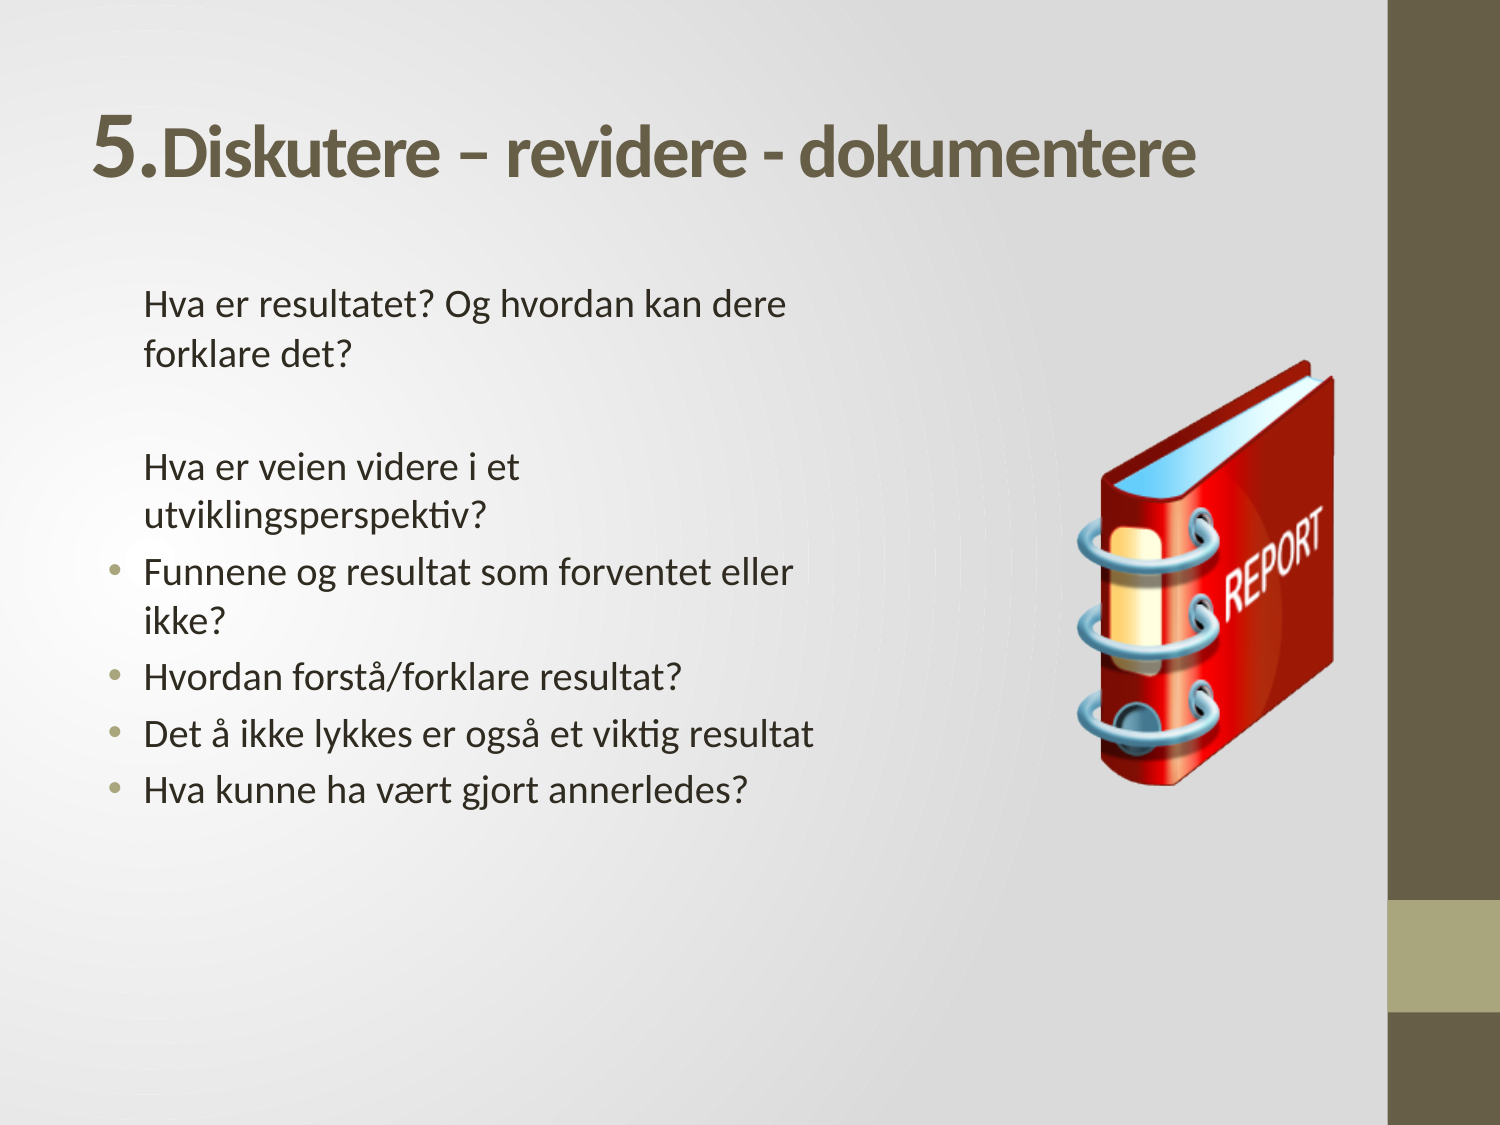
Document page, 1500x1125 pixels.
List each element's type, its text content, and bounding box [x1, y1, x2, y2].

title 5.Diskutere – revidere - dokumentere [75, 45, 1325, 233]
picture [1007, 350, 1459, 802]
list Hva er resultatet? Og hvordan kan dere forklare det? Hva er veien videre i et utviklingsperspektiv? Funnene og resultat som forventet eller ikke? Hvordan forstå/forklare resultat? Det å ikke lykkes er også et viktig resultat Hva kunne ha vært gjort annerledes? [75, 262, 833, 1005]
